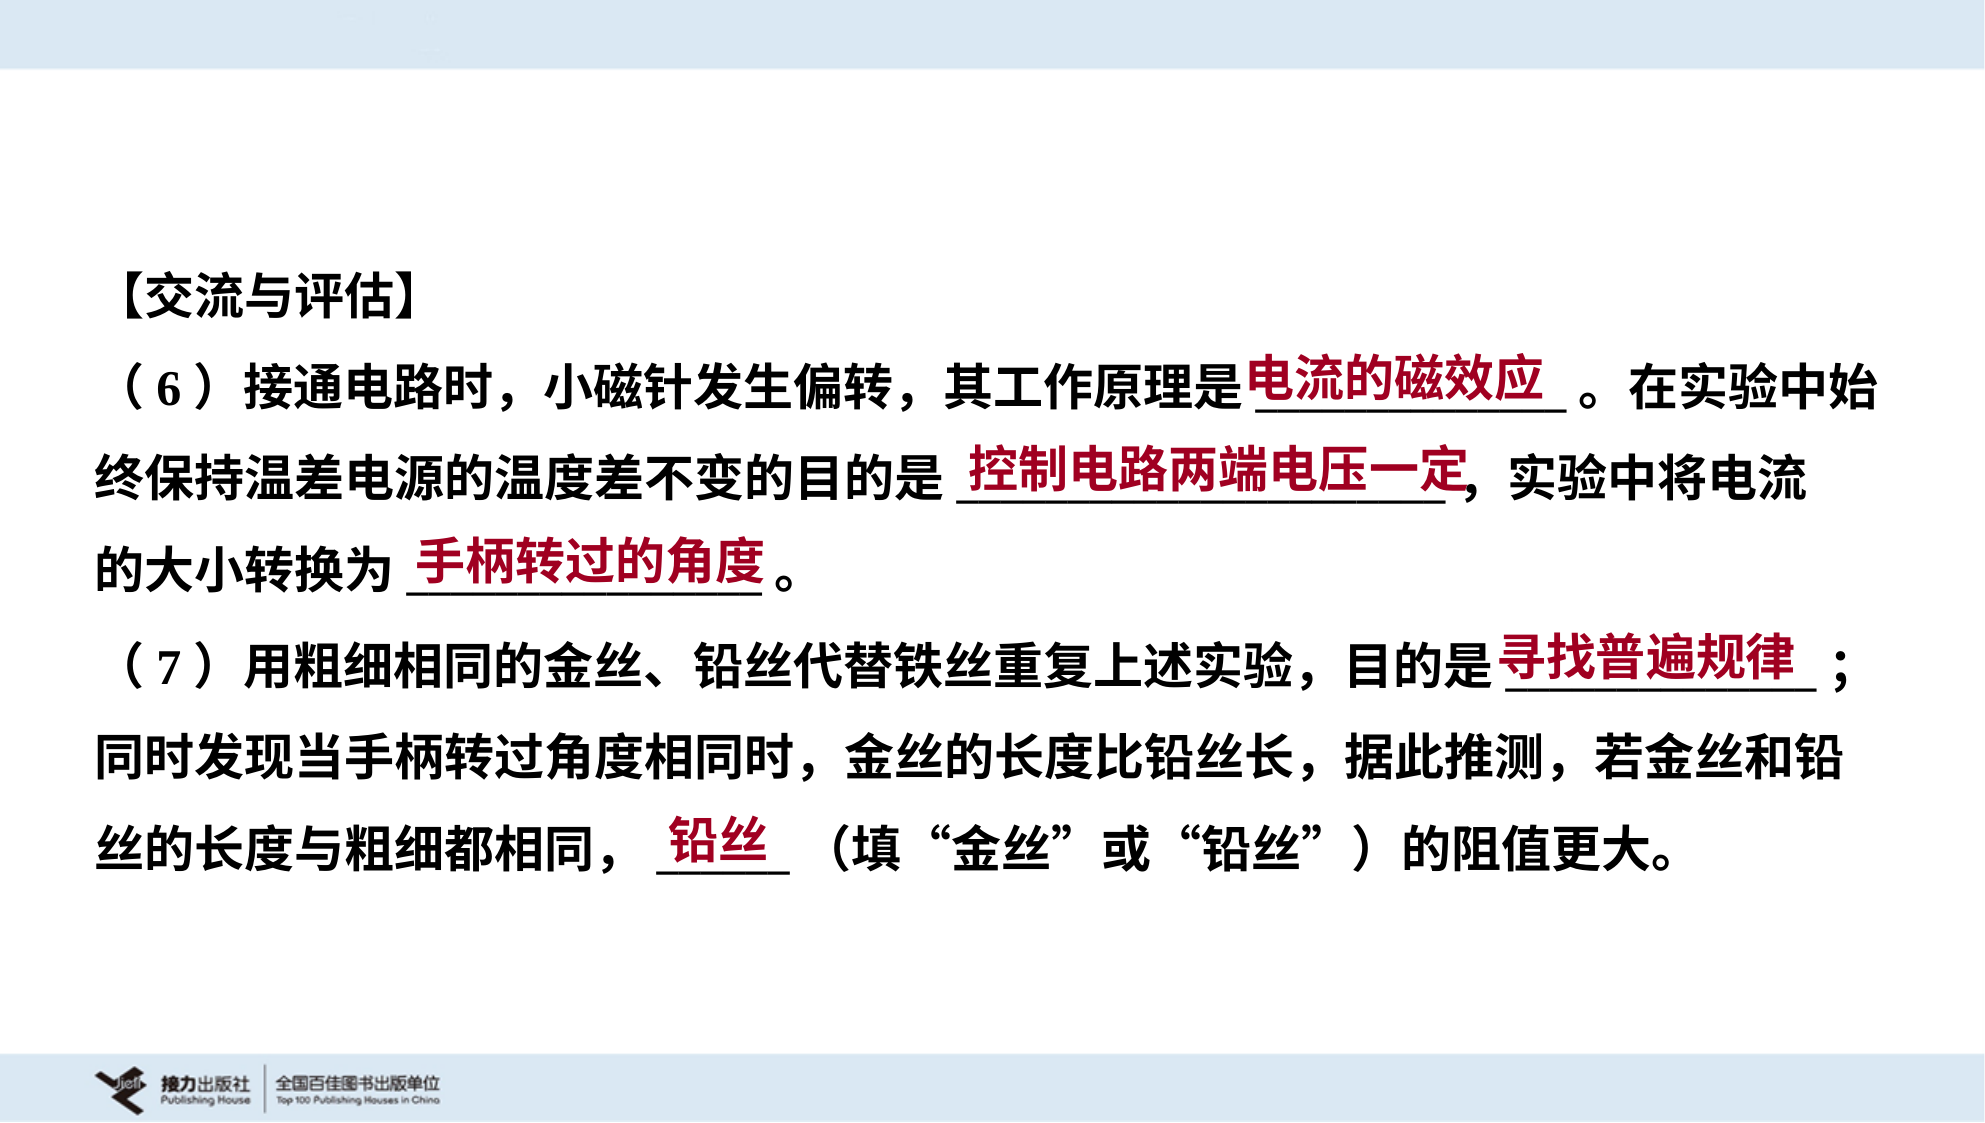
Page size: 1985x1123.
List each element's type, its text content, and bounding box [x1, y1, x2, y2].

text_box 寻找普遍规律 [1477, 597, 1815, 686]
text_box 【交流与评估】 [94, 237, 1892, 323]
text_box 控制电路两端电压一定 [949, 410, 1489, 498]
text_box 手柄转过的角度 [396, 502, 785, 590]
text_box （6）接通电路时，小磁针发生偏转，其工作原理是______________。在实验中始 终保持温差电源的温度差不变的目的是______________________，实验中将电流 的大小转换为________________。 [94, 323, 1892, 599]
text_box 铅丝 [650, 781, 787, 869]
text_box （7）用粗细相同的金丝、铅丝代替铁丝重复上述实验，目的是______________； 同时发现当手柄转过角度相同时，金丝的长度比铅丝长，据此推测，若金丝和铅 丝的长度与粗细都相同，______（填“金丝”或“铅丝”）的阻值更大。 [94, 602, 1892, 878]
text_box 电流的磁效应 [1225, 318, 1564, 407]
picture [0, 0, 1985, 1122]
